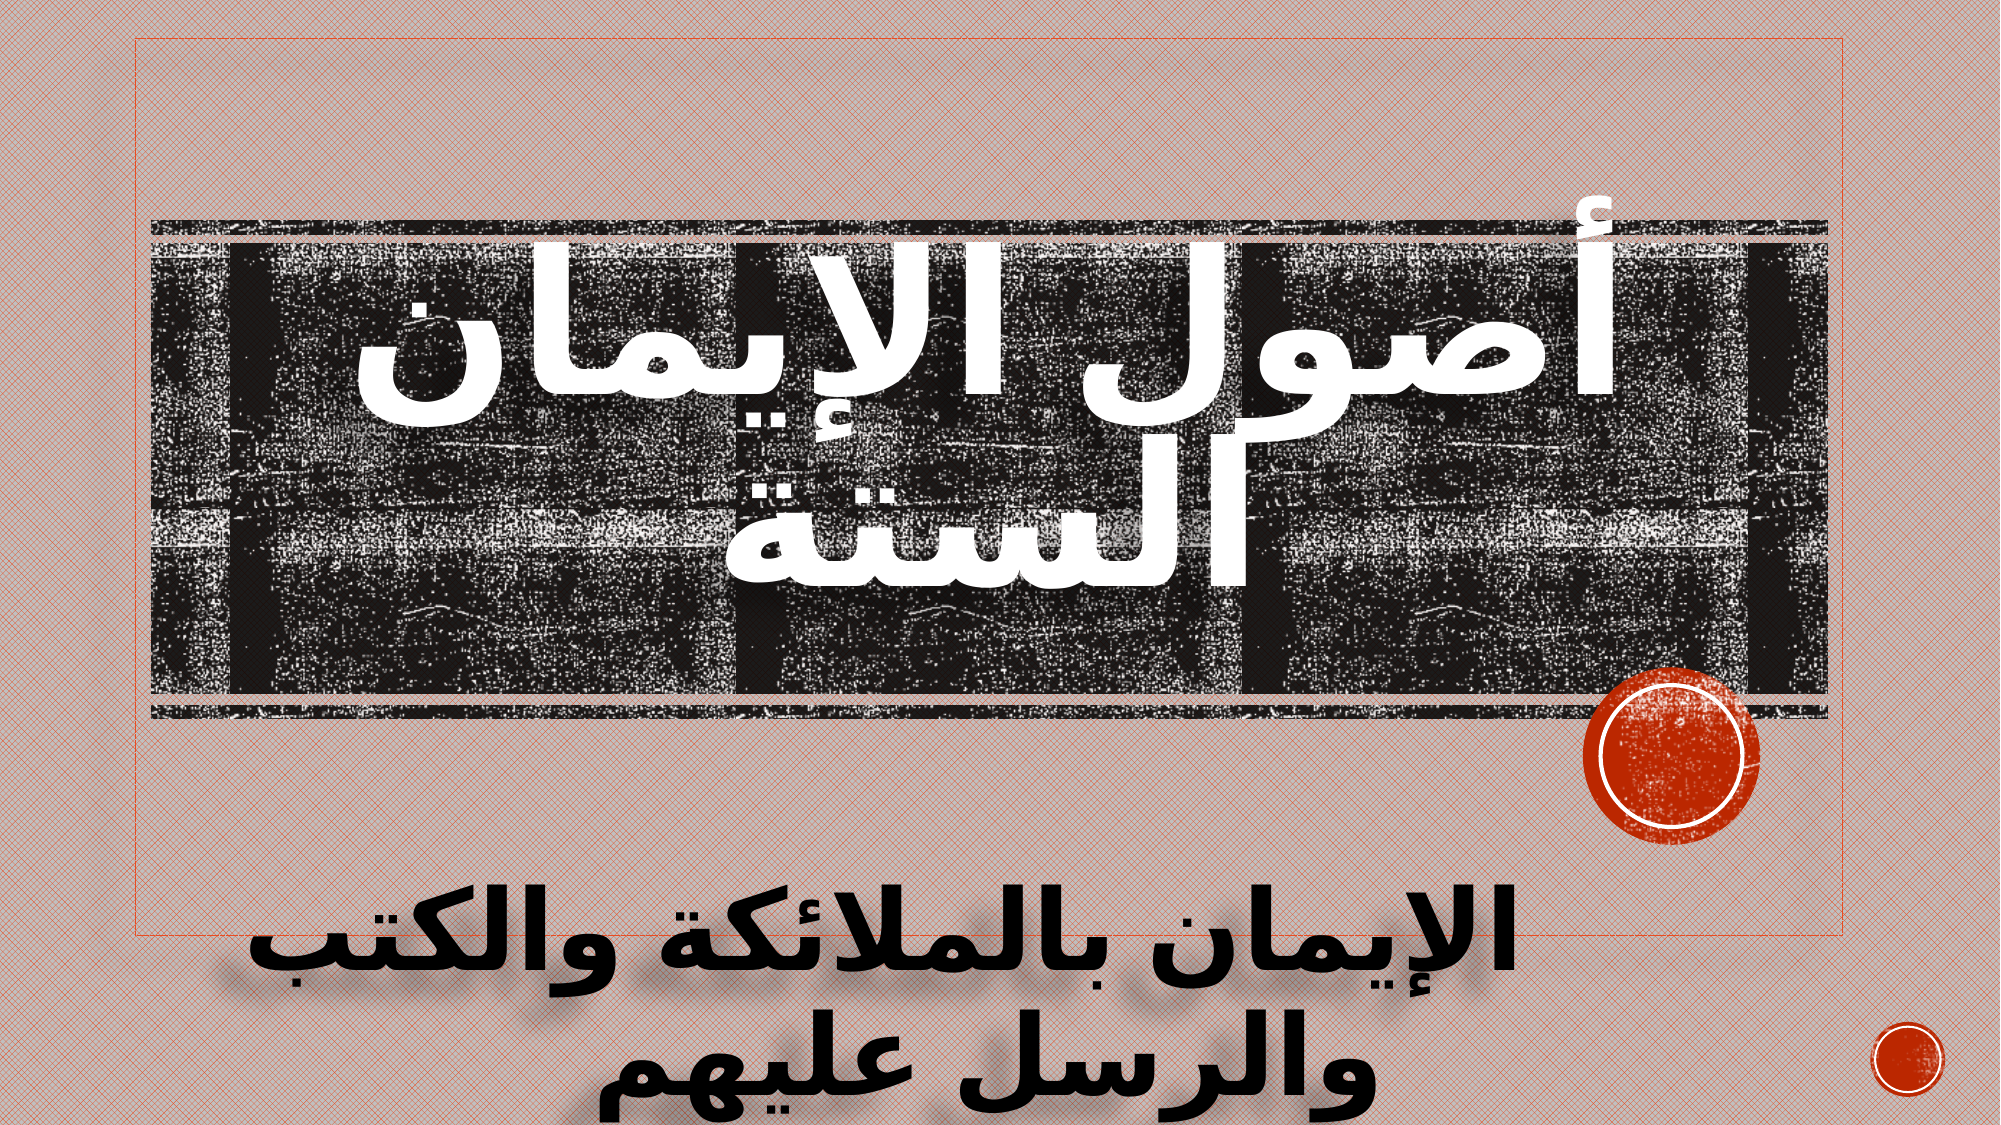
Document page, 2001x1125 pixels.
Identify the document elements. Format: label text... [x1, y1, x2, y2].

title أصول الإيمان الستة الإيمان بالملائكة والكتب والرسل عليهم [135, 38, 1843, 936]
